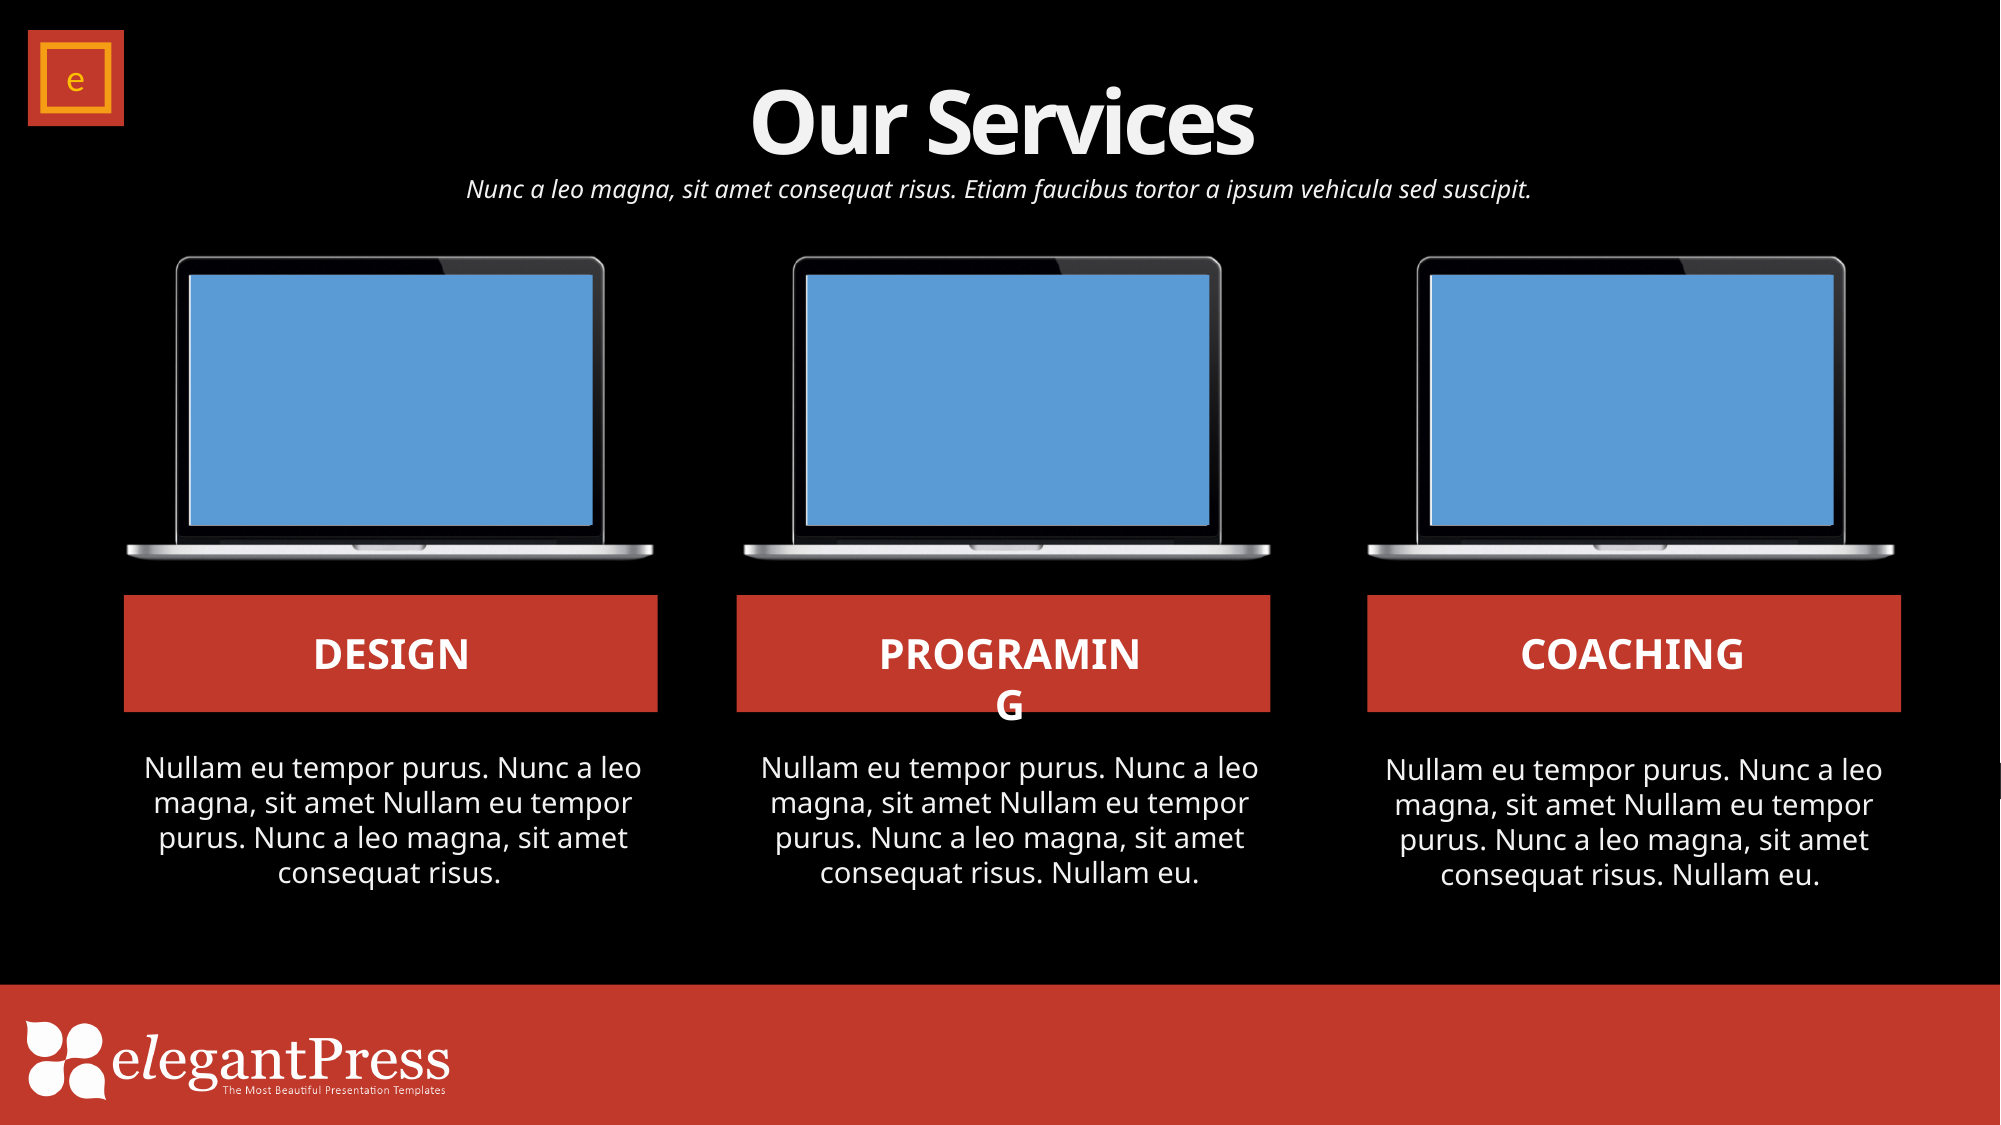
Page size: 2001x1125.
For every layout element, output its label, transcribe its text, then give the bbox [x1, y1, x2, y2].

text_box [103, 232, 684, 583]
picture [17, 1012, 454, 1111]
text_box Nullam eu tempor purus. Nunc a leo magna, sit amet Nullam eu tempor purus. Nunc a leo magna, sit amet consequat risus. Nullam eu. [1369, 746, 1899, 896]
text_box DESIGN [190, 623, 593, 684]
text_box PROGRAMING [854, 623, 1166, 734]
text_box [1344, 232, 1925, 583]
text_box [719, 232, 1300, 583]
text_box Nullam eu tempor purus. Nunc a leo magna, sit amet Nullam eu tempor purus. Nunc a leo magna, sit amet consequat risus. [128, 744, 658, 895]
text_box Our Services [738, 60, 1269, 168]
text_box Nullam eu tempor purus. Nunc a leo magna, sit amet Nullam eu tempor purus. Nunc a leo magna, sit amet consequat risus. Nullam eu. [745, 744, 1275, 895]
text_box [1366, 594, 1902, 713]
text_box [123, 594, 659, 713]
text_box [736, 594, 1271, 713]
text_box COACHING [1431, 623, 1834, 684]
text_box Nunc a leo magna, sit amet consequat risus. Etiam faucibus tortor a ipsum vehicula sed suscipit. [123, 168, 1884, 209]
